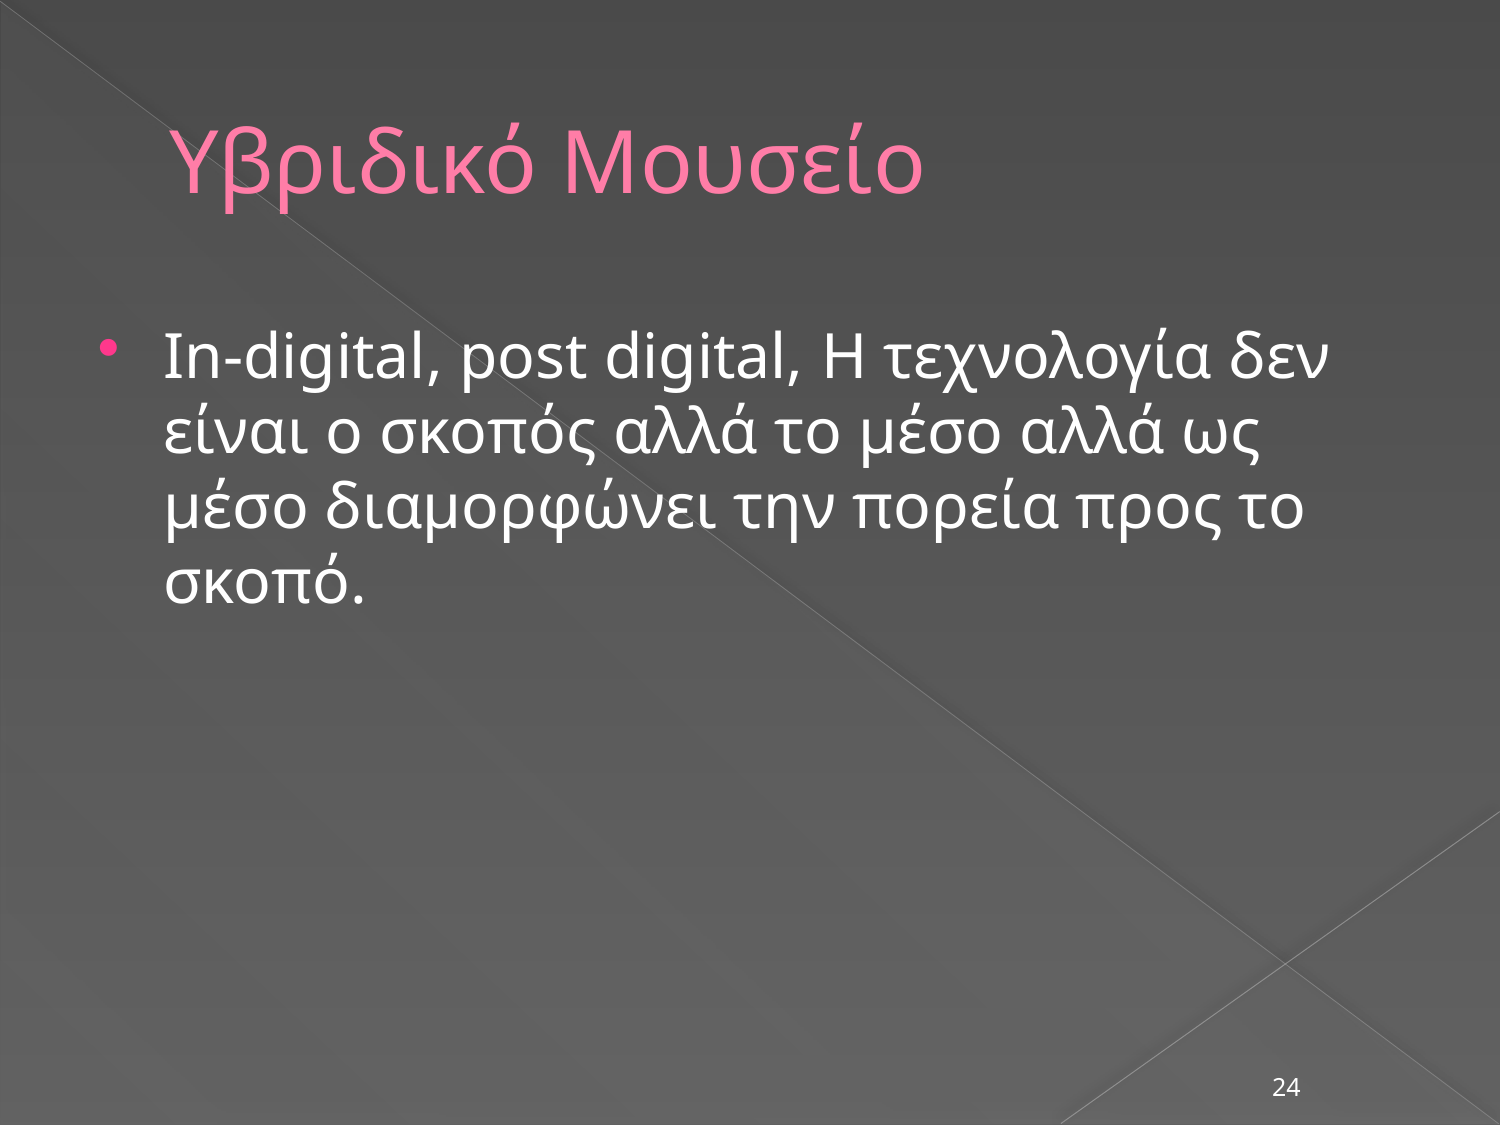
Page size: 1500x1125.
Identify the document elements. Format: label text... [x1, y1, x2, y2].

slide_number 24 [1245, 1063, 1328, 1113]
title Υβριδικό Μουσείο [75, 43, 1425, 274]
list In-digital, post digital, Η τεχνολογία δεν είναι ο σκοπός αλλά το μέσο αλλά ως μέσο διαμορφώνει την πορεία προς το σκοπό. [75, 308, 1425, 1059]
